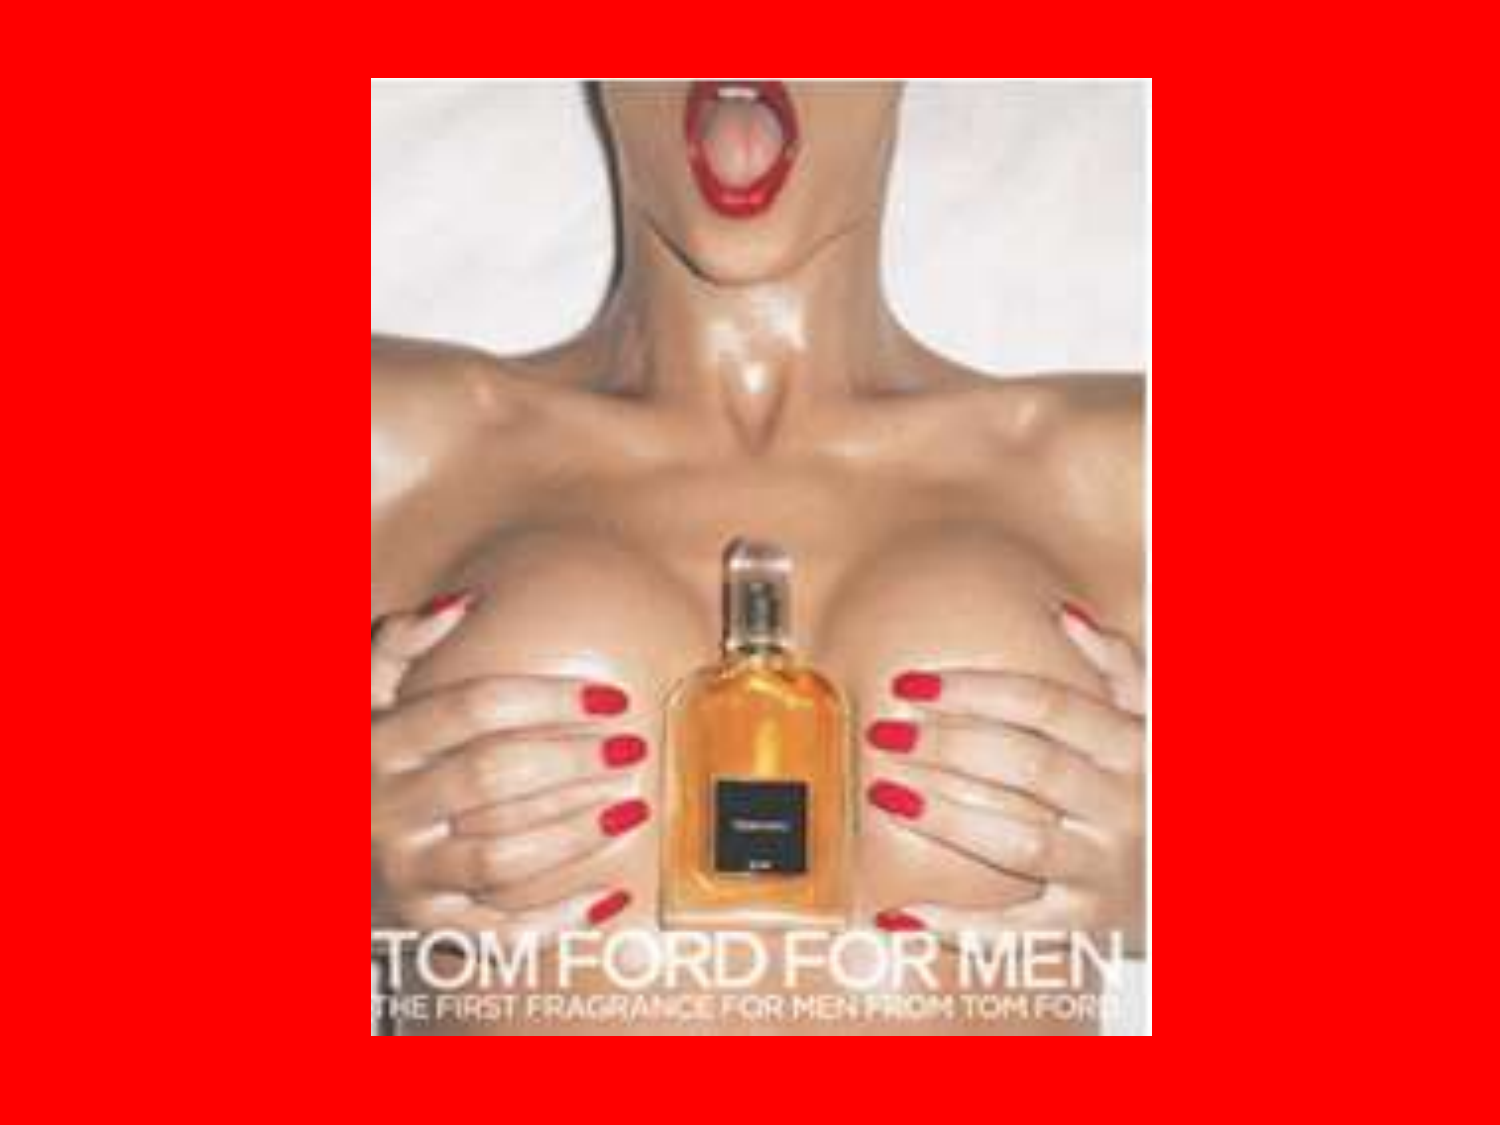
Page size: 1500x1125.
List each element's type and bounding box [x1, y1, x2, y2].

list [371, 77, 1152, 1037]
